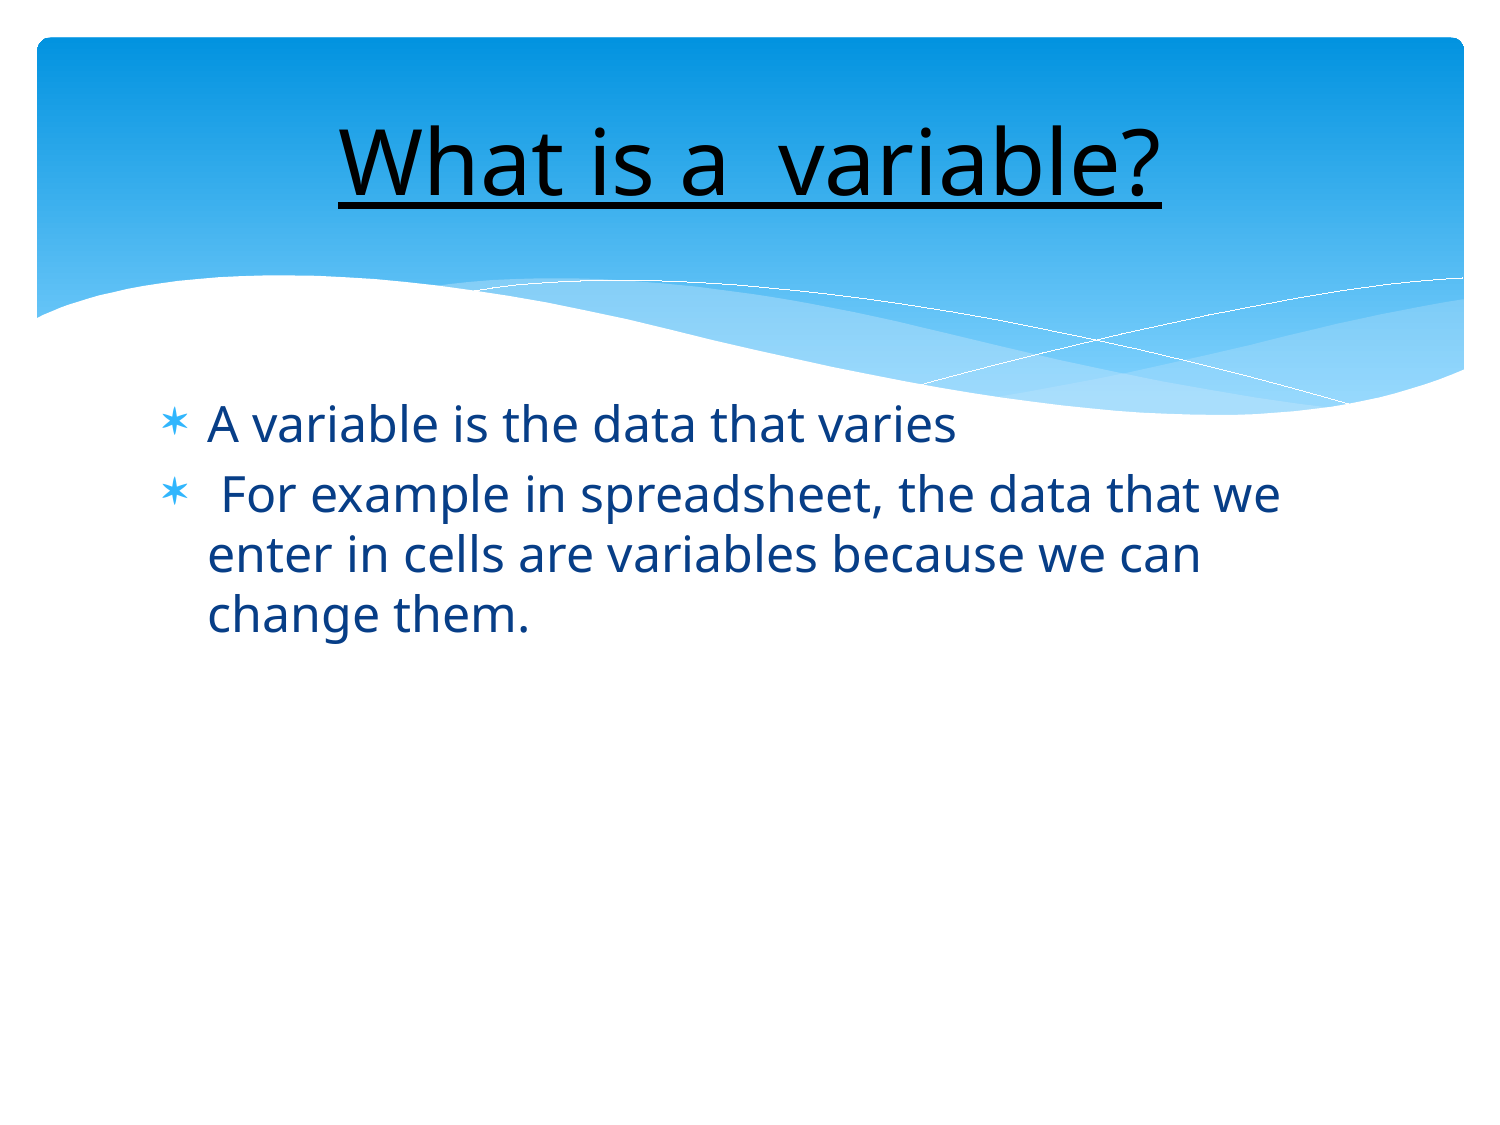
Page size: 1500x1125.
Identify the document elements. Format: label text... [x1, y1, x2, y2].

title What is a variable? [75, 55, 1425, 261]
list A variable is the data that varies For example in spreadsheet, the data that we enter in cells are variables because we can change them. [147, 385, 1363, 1005]
